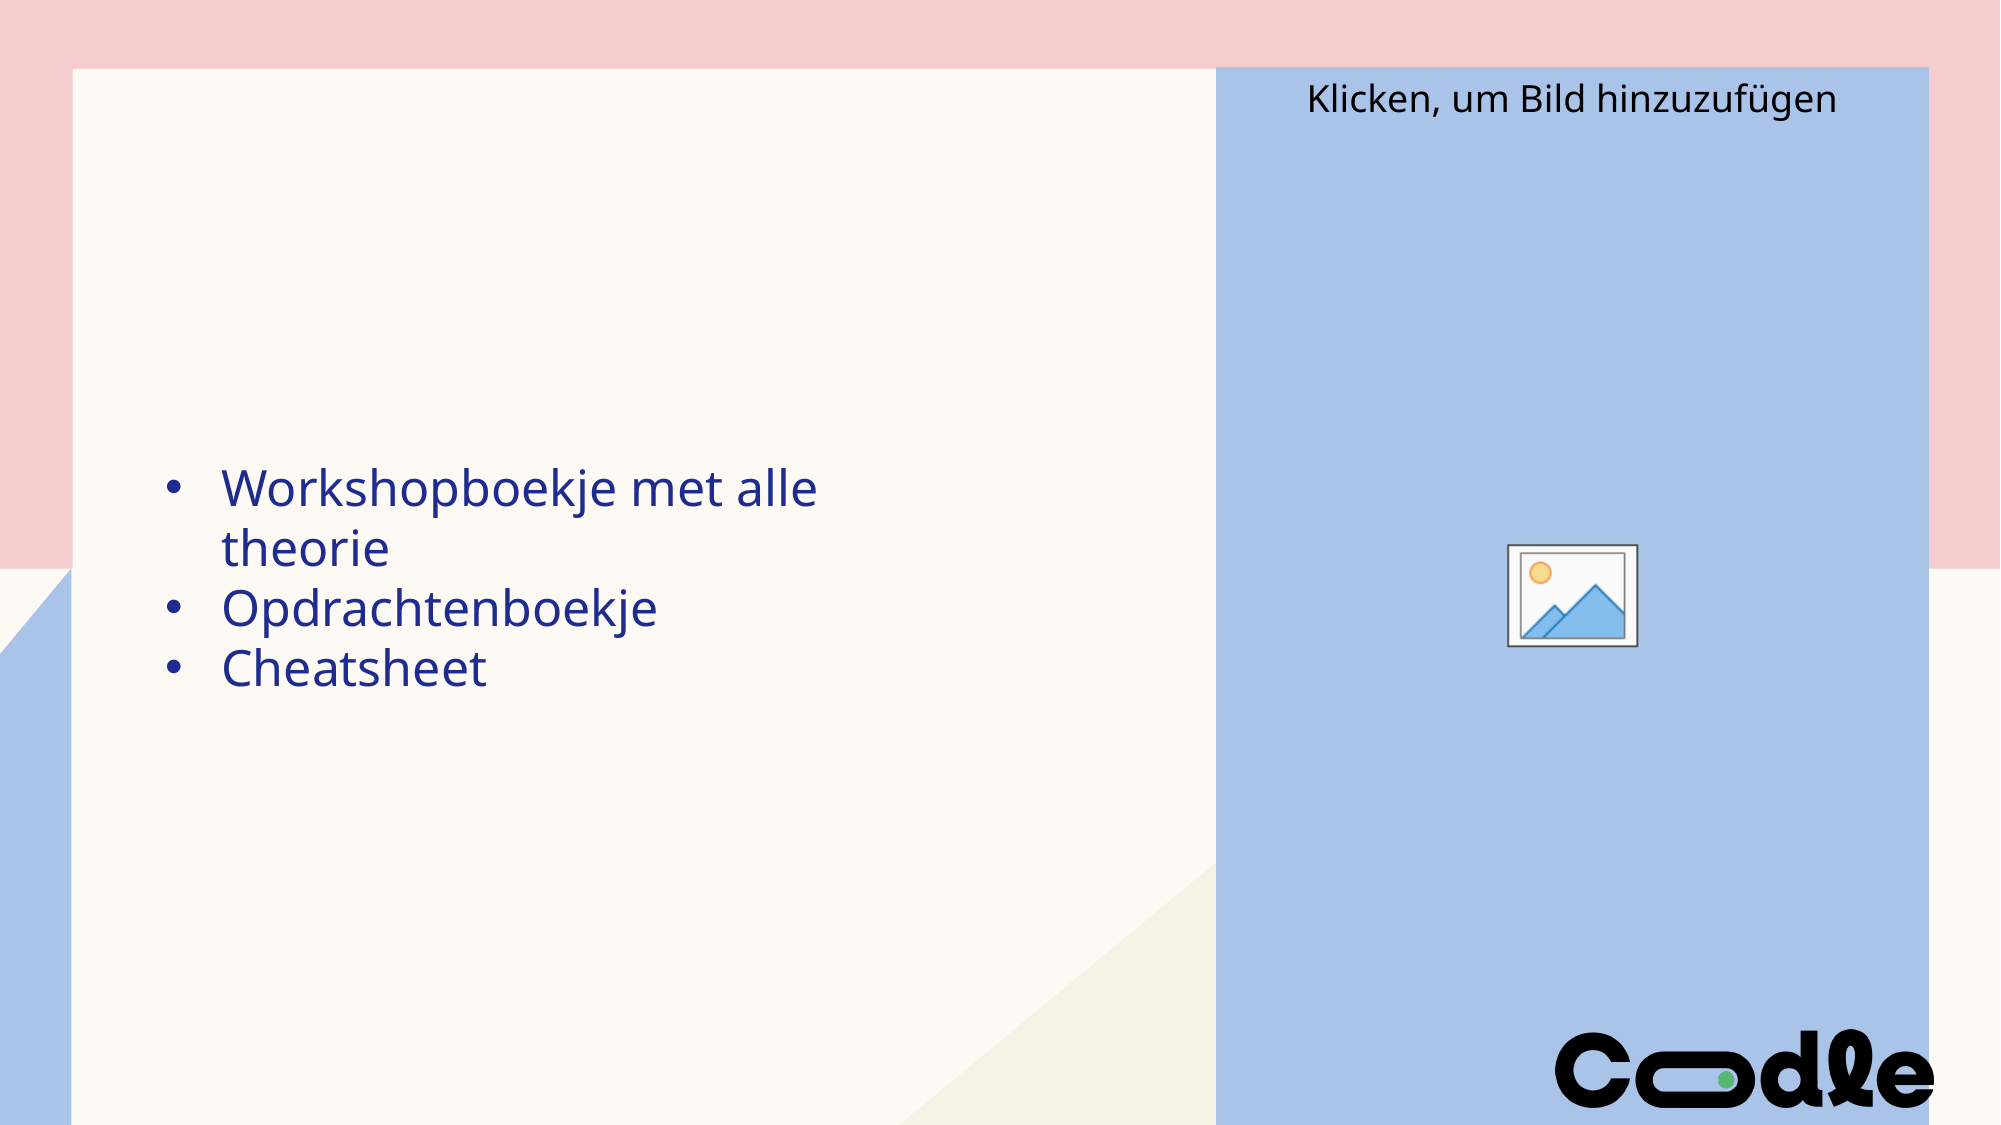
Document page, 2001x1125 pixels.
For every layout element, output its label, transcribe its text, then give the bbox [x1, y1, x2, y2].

list Workshopboekje met alle theorie Opdrachtenboekje Cheatsheet [150, 456, 1013, 823]
picture [1216, 67, 1934, 1125]
